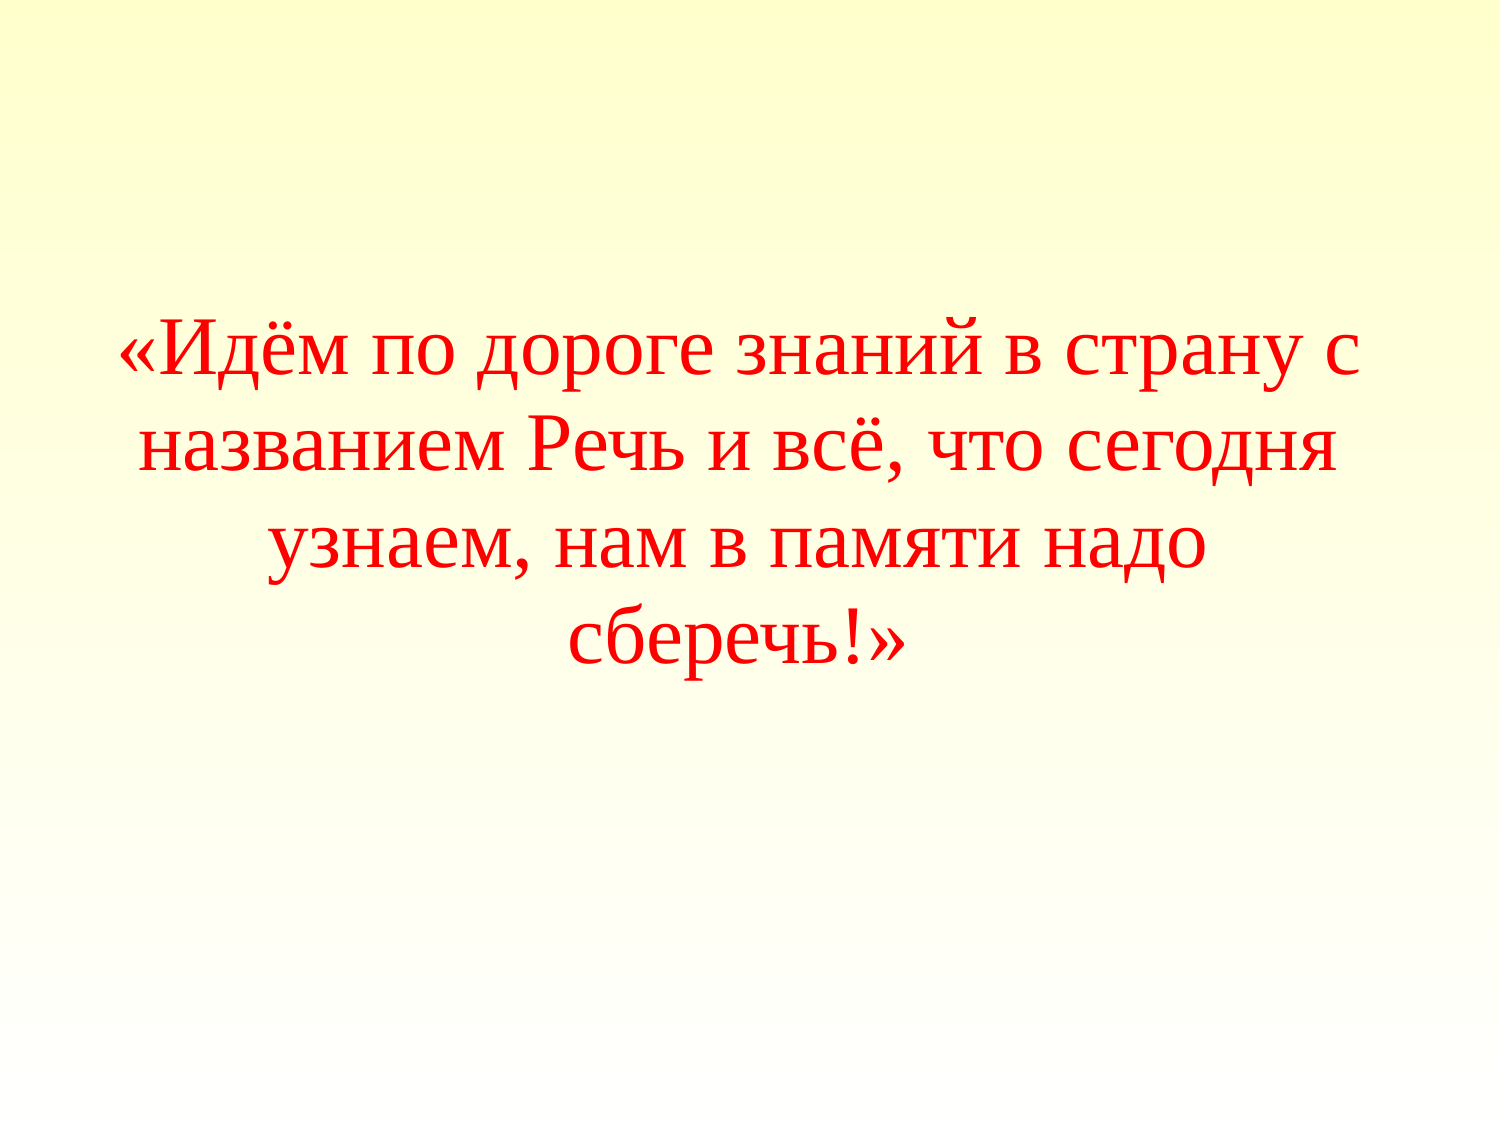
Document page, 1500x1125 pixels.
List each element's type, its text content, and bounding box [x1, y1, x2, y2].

subtitle «Идём по дороге знаний в страну с названием Речь и всё, что сегодня узнаем, нам в памяти надо сберечь!» [64, 302, 1412, 976]
